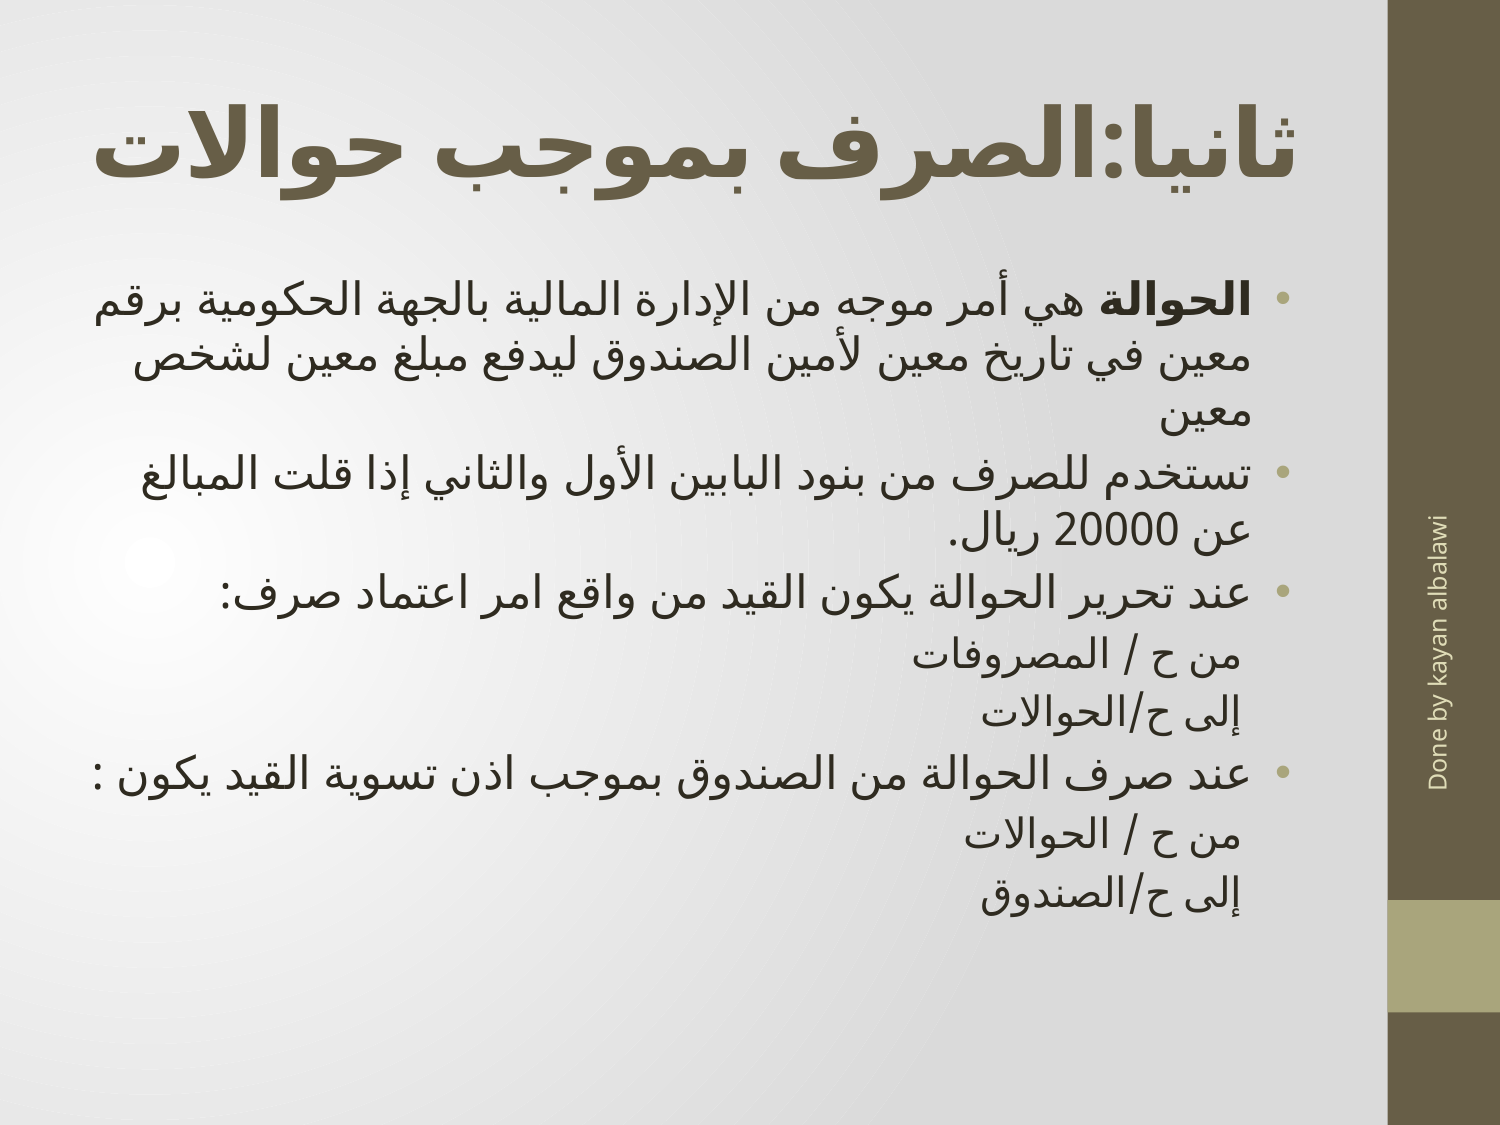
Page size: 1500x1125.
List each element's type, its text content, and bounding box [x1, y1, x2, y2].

list الحوالة هي أمر موجه من الإدارة المالية بالجهة الحكومية برقم معين في تاريخ معين لأمين الصندوق ليدفع مبلغ معين لشخص معين تستخدم للصرف من بنود البابين الأول والثاني إذا قلت المبالغ عن 20000 ريال. عند تحرير الحوالة يكون القيد من واقع امر اعتماد صرف: من ح / المصروفات إلى ح/الحوالات عند صرف الحوالة من الصندوق بموجب اذن تسوية القيد يكون : من ح / الحوالات إلى ح/الصندوق [75, 262, 1325, 1050]
footer Done by kayan albalawi [1408, 500, 1469, 889]
title ثانيا:الصرف بموجب حوالات [75, 45, 1325, 233]
